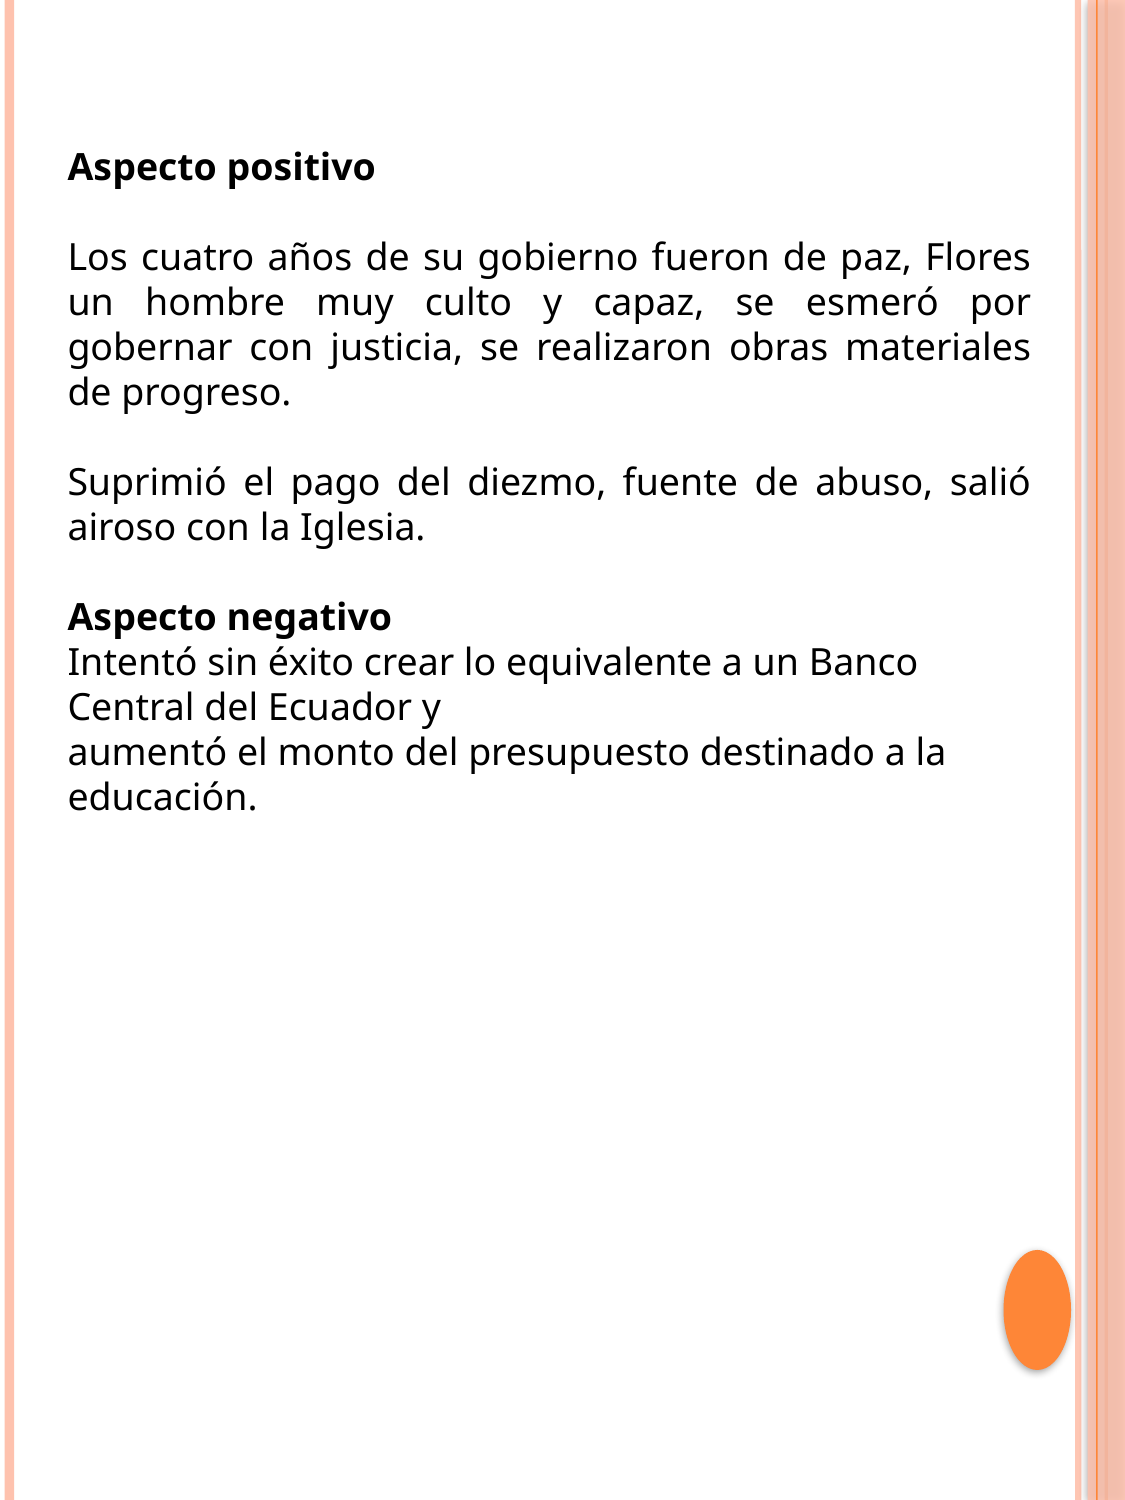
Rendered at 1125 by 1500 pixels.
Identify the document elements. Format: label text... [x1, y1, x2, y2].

text_box Aspecto positivo Los cuatro años de su gobierno fueron de paz, Flores un hombre muy culto y capaz, se esmeró por gobernar con justicia, se realizaron obras materiales de progreso. Suprimió el pago del diezmo, fuente de abuso, salió airoso con la Iglesia. Aspecto negativo Intentó sin éxito crear lo equivalente a un Banco Central del Ecuador y aumentó el monto del presupuesto destinado a la educación. [52, 135, 1047, 871]
